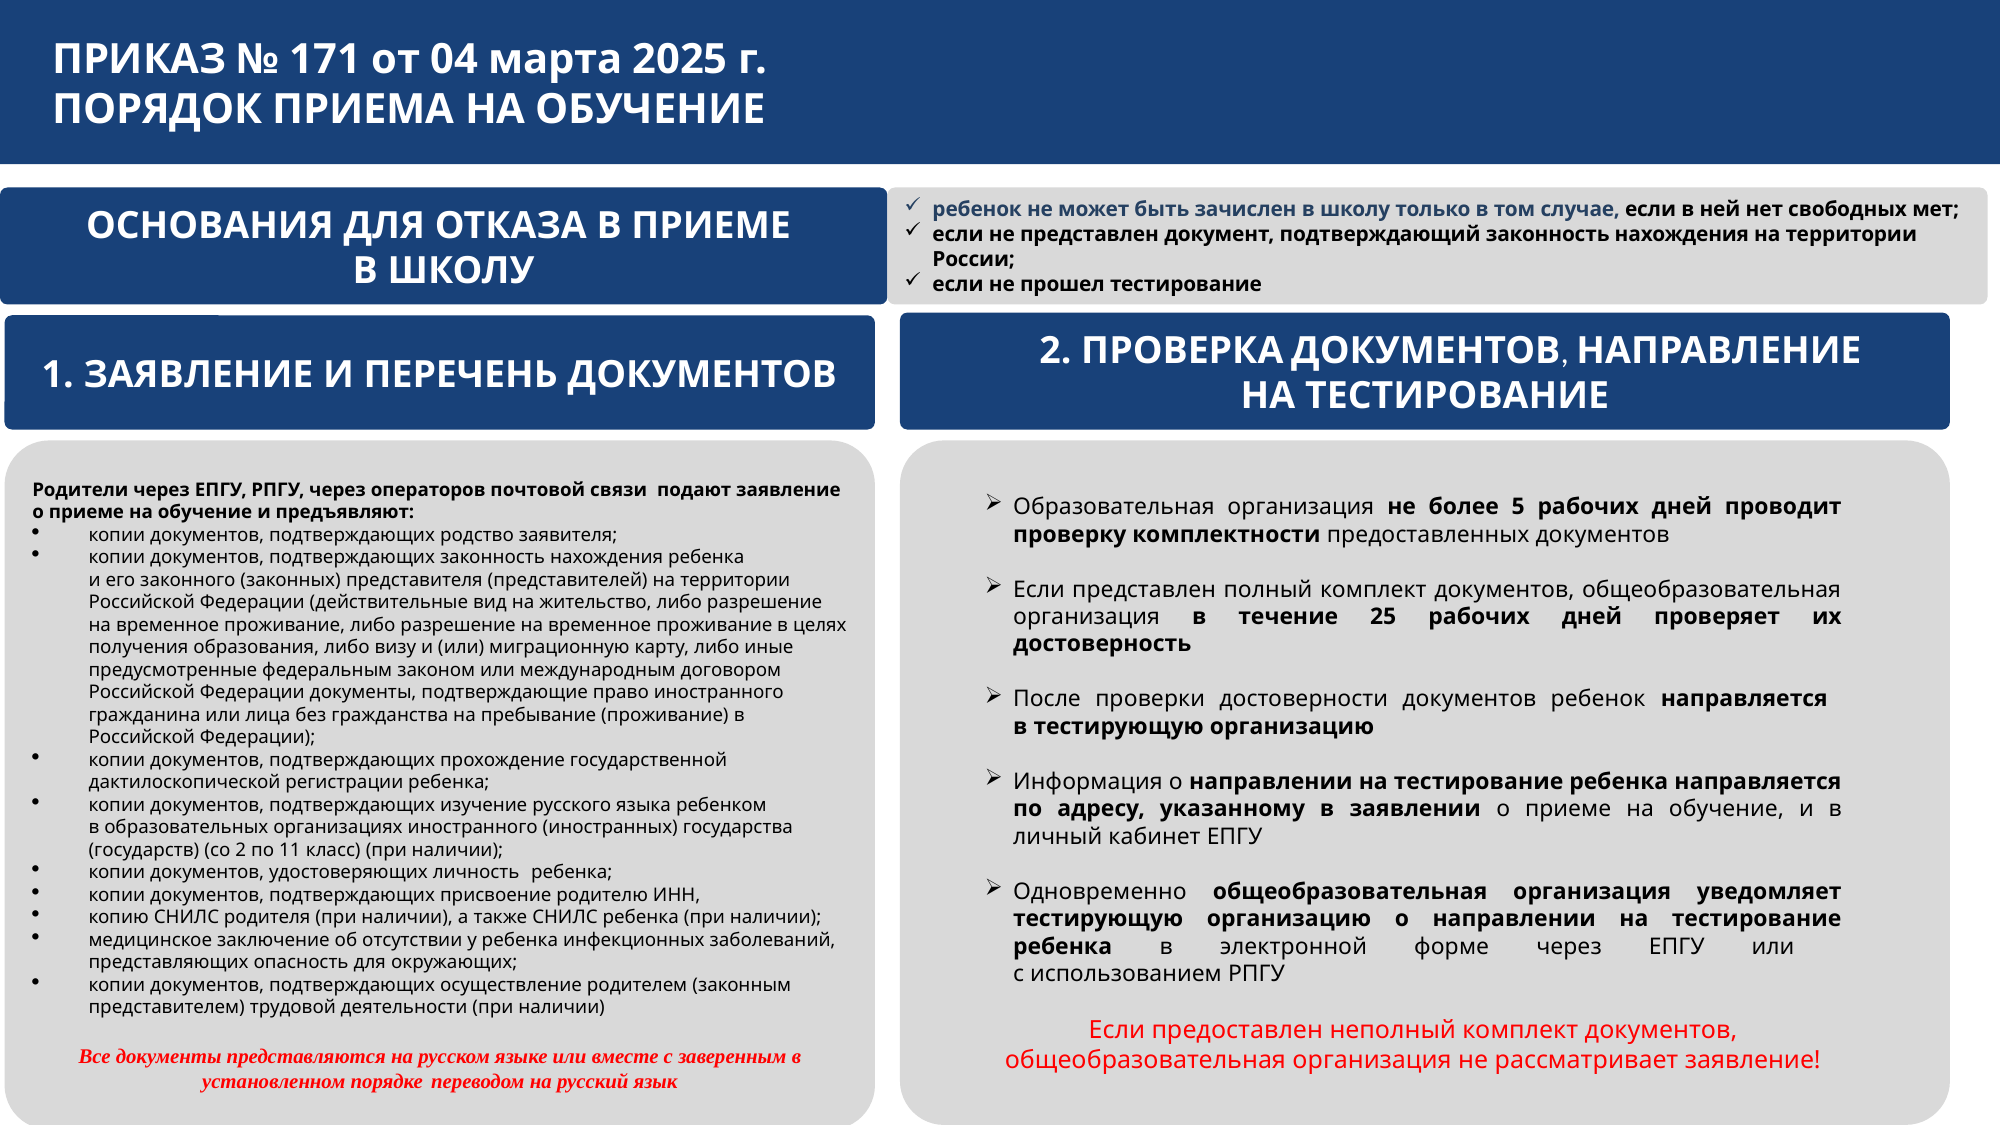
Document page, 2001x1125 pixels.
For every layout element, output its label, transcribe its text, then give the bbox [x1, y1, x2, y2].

text_box ребенок не может быть зачислен в школу только в том случае, если в ней нет свободных мет; если не представлен документ, подтверждающий законность нахождения на территории России; если не прошел тестирование [887, 187, 1988, 305]
text_box [0, 0, 2000, 165]
text_box 2. ПРОВЕРКА ДОКУМЕНТОВ, НАПРАВЛЕНИЕ НА ТЕСТИРОВАНИЕ [899, 312, 1950, 430]
text_box ОСНОВАНИЯ ДЛЯ ОТКАЗА В ПРИЕМЕ В ШКОЛУ [0, 187, 887, 305]
text_box Образовательная организация не более 5 рабочих дней проводит проверку комплектности предоставленных документов Если представлен полный комплект документов, общеобразовательная организация в течение 25 рабочих дней проверяет их достоверность После проверки достоверности документов ребенок направляется в тестирующую организацию Информация о направлении на тестирование ребенка направляется по адресу, указанному в заявлении о приеме на обучение, и в личный кабинет ЕПГУ Одновременно общеобразовательная организация уведомляет тестирующую организацию о направлении на тестирование ребенка в электронной форме через ЕПГУ или с использованием РПГУ Если предоставлен неполный комплект документов, общеобразовательная организация не рассматривает заявление! [899, 440, 1950, 1125]
text_box ПРИКАЗ № 171 от 04 марта 2025 г. ПОРЯДОК ПРИЕМА НА ОБУЧЕНИЕ [37, 24, 1763, 140]
text_box Родители через ЕПГУ, РПГУ, через операторов почтовой связи подают заявление о приеме на обучение и предъявляют: копии документов, подтверждающих родство заявителя; копии документов, подтверждающих законность нахождения ребенка и его законного (законных) представителя (представителей) на территории Российской Федерации (действительные вид на жительство, либо разрешение на временное проживание, либо разрешение на временное проживание в целях получения образования, либо визу и (или) миграционную карту, либо иные предусмотренные федеральным законом или международным договором Российской Федерации документы, подтверждающие право иностранного гражданина или лица без гражданства на пребывание (проживание) в Российской Федерации); копии документов, подтверждающих прохождение государственной дактилоскопической регистрации ребенка; копии документов, подтверждающих изучение русского языка ребенком в образовательных организациях иностранного (иностранных) государства (государств) (со 2 по 11 класс) (при наличии); копии документов, удостоверяющих личность ребенка; копии документов, подтверждающих присвоение родителю ИНН, копию СНИЛС родителя (при наличии), а также СНИЛС ребенка (при наличии); медицинское заключение об отсутствии у ребенка инфекционных заболеваний, представляющих опасность для окружающих; копии документов, подтверждающих осуществление родителем (законным представителем) трудовой деятельности (при наличии) Все документы представляются на русском языке или вместе с заверенным в установленном порядке переводом на русский язык [4, 440, 875, 1125]
text_box 1. ЗАЯВЛЕНИЕ И ПЕРЕЧЕНЬ ДОКУМЕНТОВ [4, 315, 875, 430]
